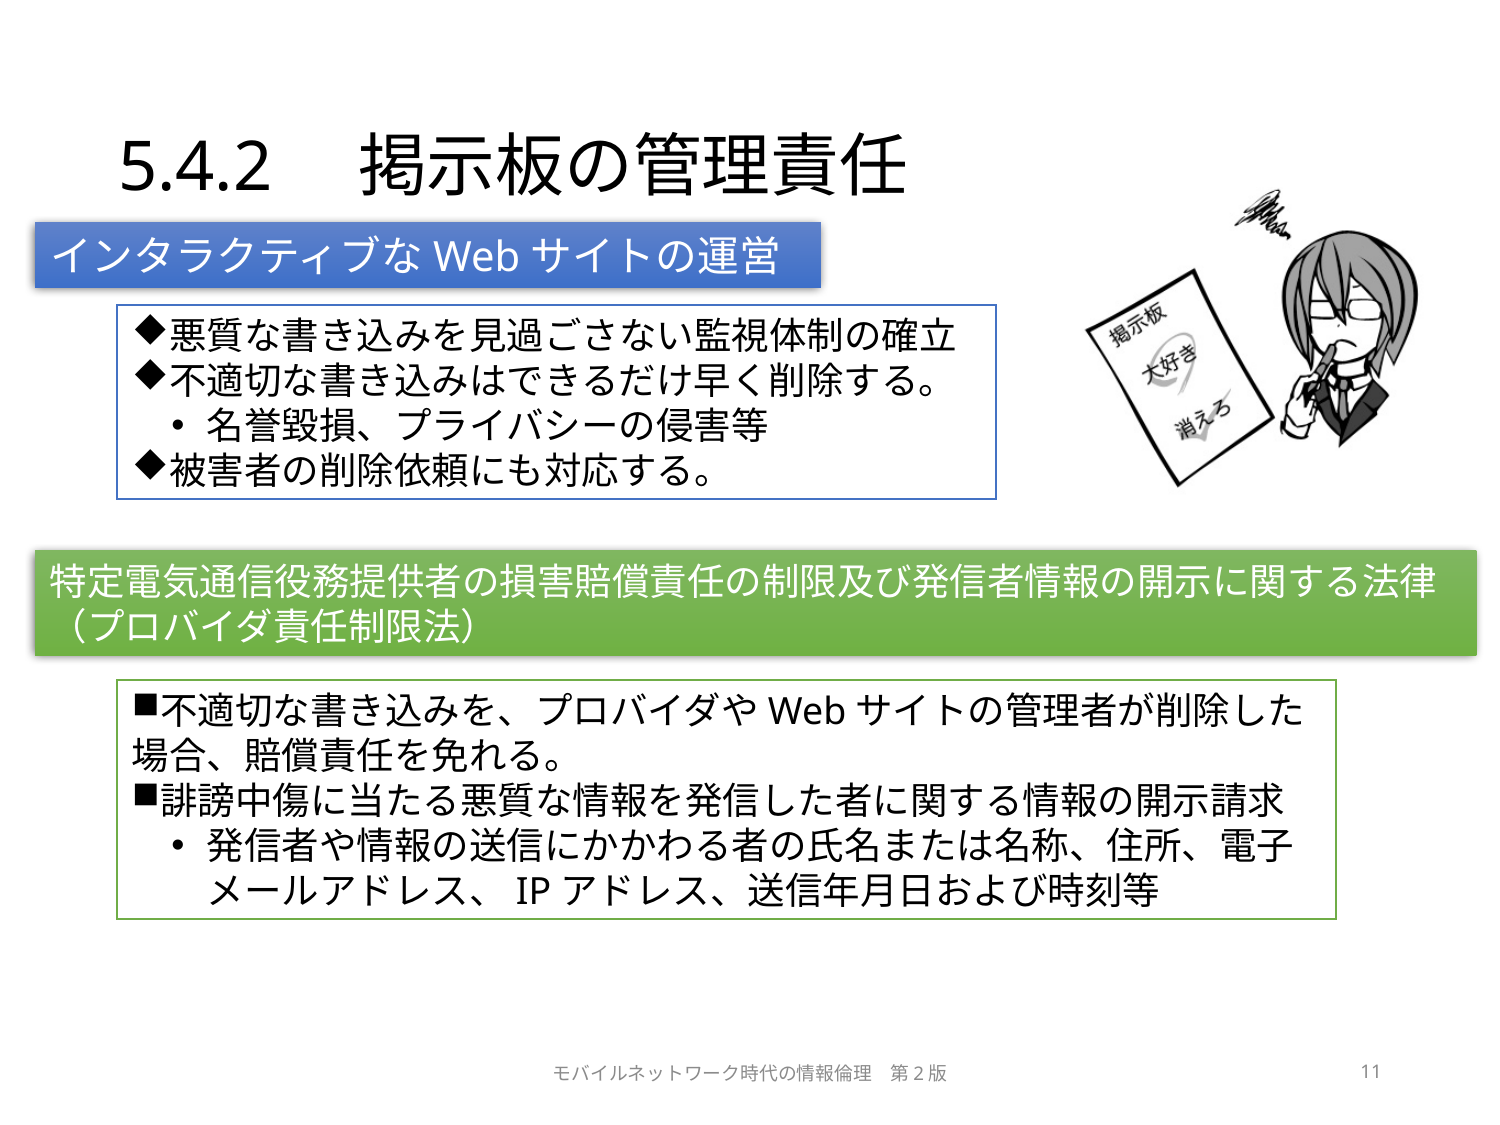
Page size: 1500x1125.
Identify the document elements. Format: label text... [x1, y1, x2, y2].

slide_number 11 [1059, 1042, 1397, 1103]
text_box 特定電気通信役務提供者の損害賠償責任の制限及び発信者情報の開示に関する法律（プロバイダ責任制限法） [35, 550, 1477, 656]
text_box インタラクティブなWebサイトの運営 [35, 222, 821, 288]
footer モバイルネットワーク時代の情報倫理 第2版 [496, 1042, 1004, 1103]
text_box 不適切な書き込みを、プロバイダやWebサイトの管理者が削除した場合、賠償責任を免れる。 誹謗中傷に当たる悪質な情報を発信した者に関する情報の開示請求 発信者や情報の送信にかかわる者の氏名または名称、住所、電子メールアドレス、IPアドレス、送信年月日および時刻等 [116, 679, 1337, 920]
title 5.4.2 掲示板の管理責任 [103, 59, 1397, 278]
text_box 悪質な書き込みを見過ごさない監視体制の確立 不適切な書き込みはできるだけ早く削除する。 名誉毀損、プライバシーの侵害等 被害者の削除依頼にも対応する。 [116, 304, 997, 500]
picture [1054, 187, 1453, 495]
